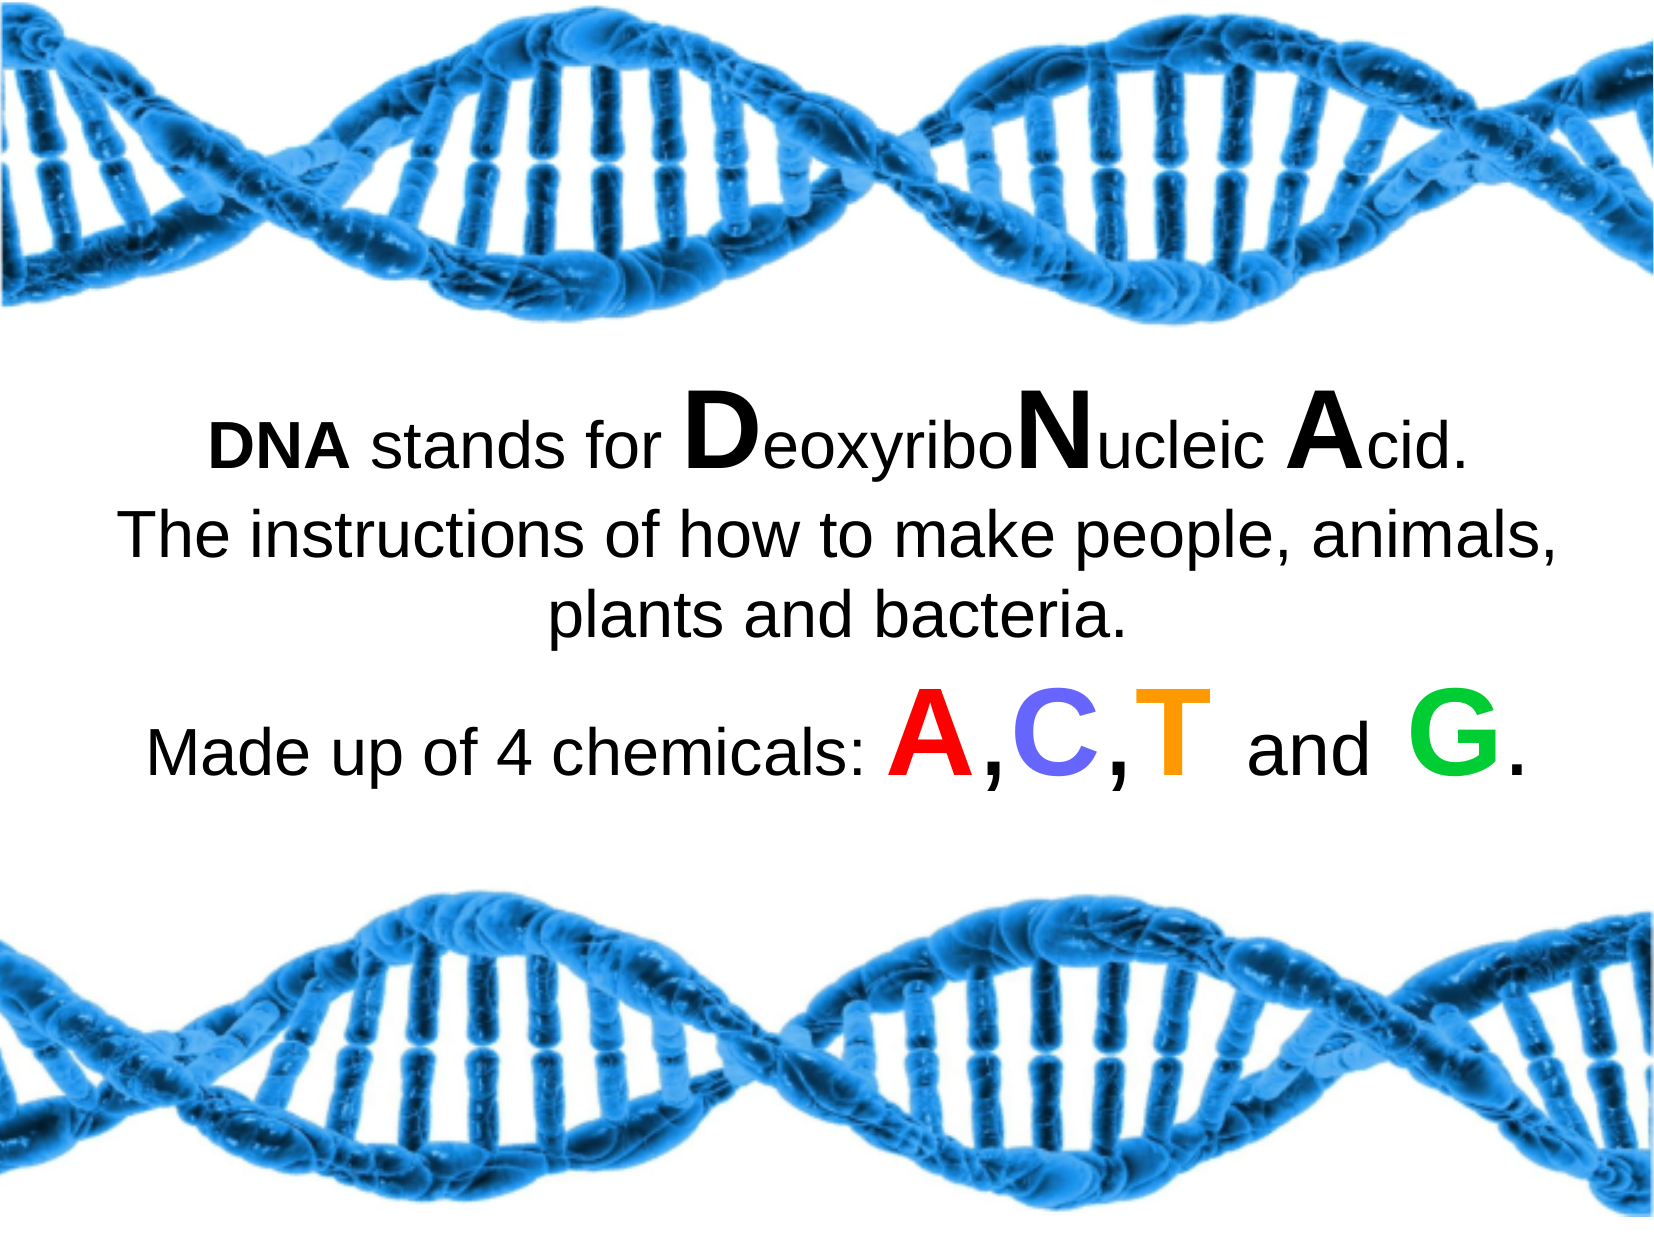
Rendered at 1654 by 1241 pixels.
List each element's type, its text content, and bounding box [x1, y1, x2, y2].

text_box DNA stands for DeoxyriboNucleic Acid. The instructions of how to make people, animals, plants and bacteria. Made up of 4 chemicals: A,C,T and G. [94, 355, 1583, 1075]
picture [1, 0, 1653, 368]
picture [0, 850, 1654, 1217]
text_box [82, 49, 1571, 257]
